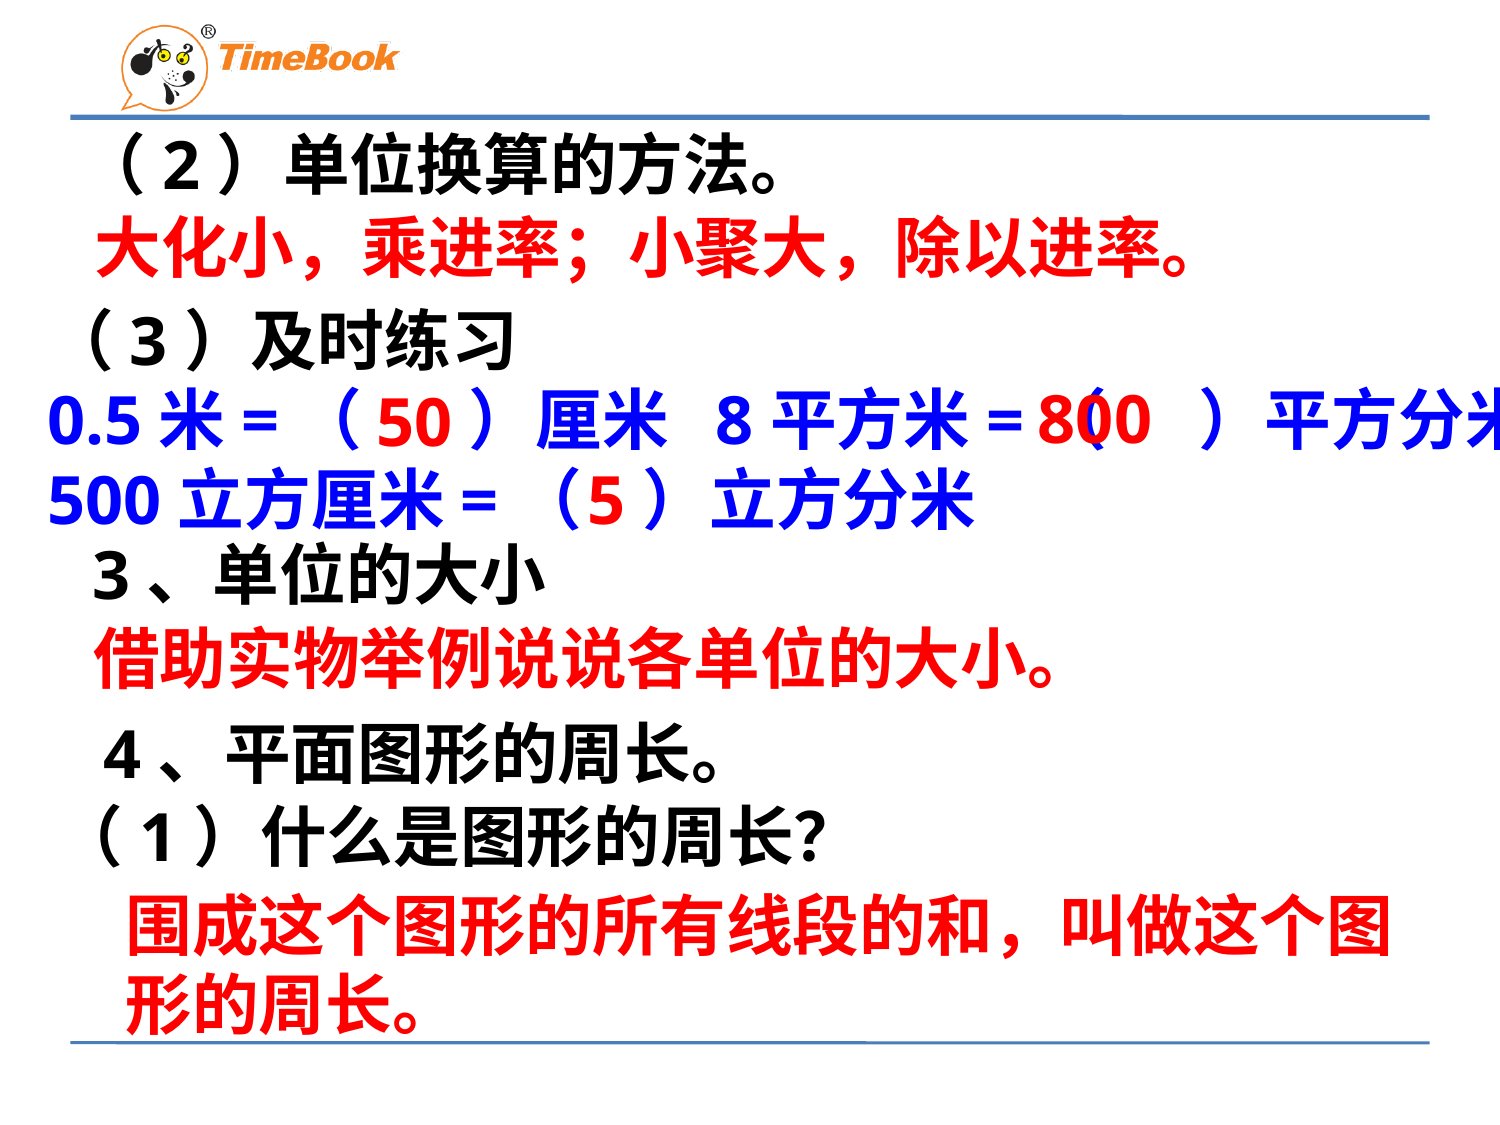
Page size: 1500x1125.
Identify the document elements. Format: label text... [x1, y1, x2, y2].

text_box 借助实物举例说说各单位的大小。 [78, 609, 1110, 705]
text_box 50 [361, 372, 502, 468]
text_box 800 [1022, 369, 1187, 465]
picture [118, 22, 408, 113]
text_box 4、平面图形的周长。 [88, 704, 927, 799]
list 大化小，乘进率；小聚大，除以进率。 [79, 208, 1430, 290]
text_box （3）及时练习 0.5米=（ ）厘米 8平方米=（ ）平方分米 500立方厘米=（ ）立方分米 [32, 290, 1500, 546]
text_box 围成这个图形的所有线段的和，叫做这个图 形的周长。 [110, 875, 1409, 1051]
text_box 5 [572, 450, 714, 546]
text_box （1）什么是图形的周长？ [41, 786, 876, 882]
title （2）单位换算的方法。 [64, 115, 1415, 290]
text_box 3、单位的大小 [77, 525, 562, 621]
